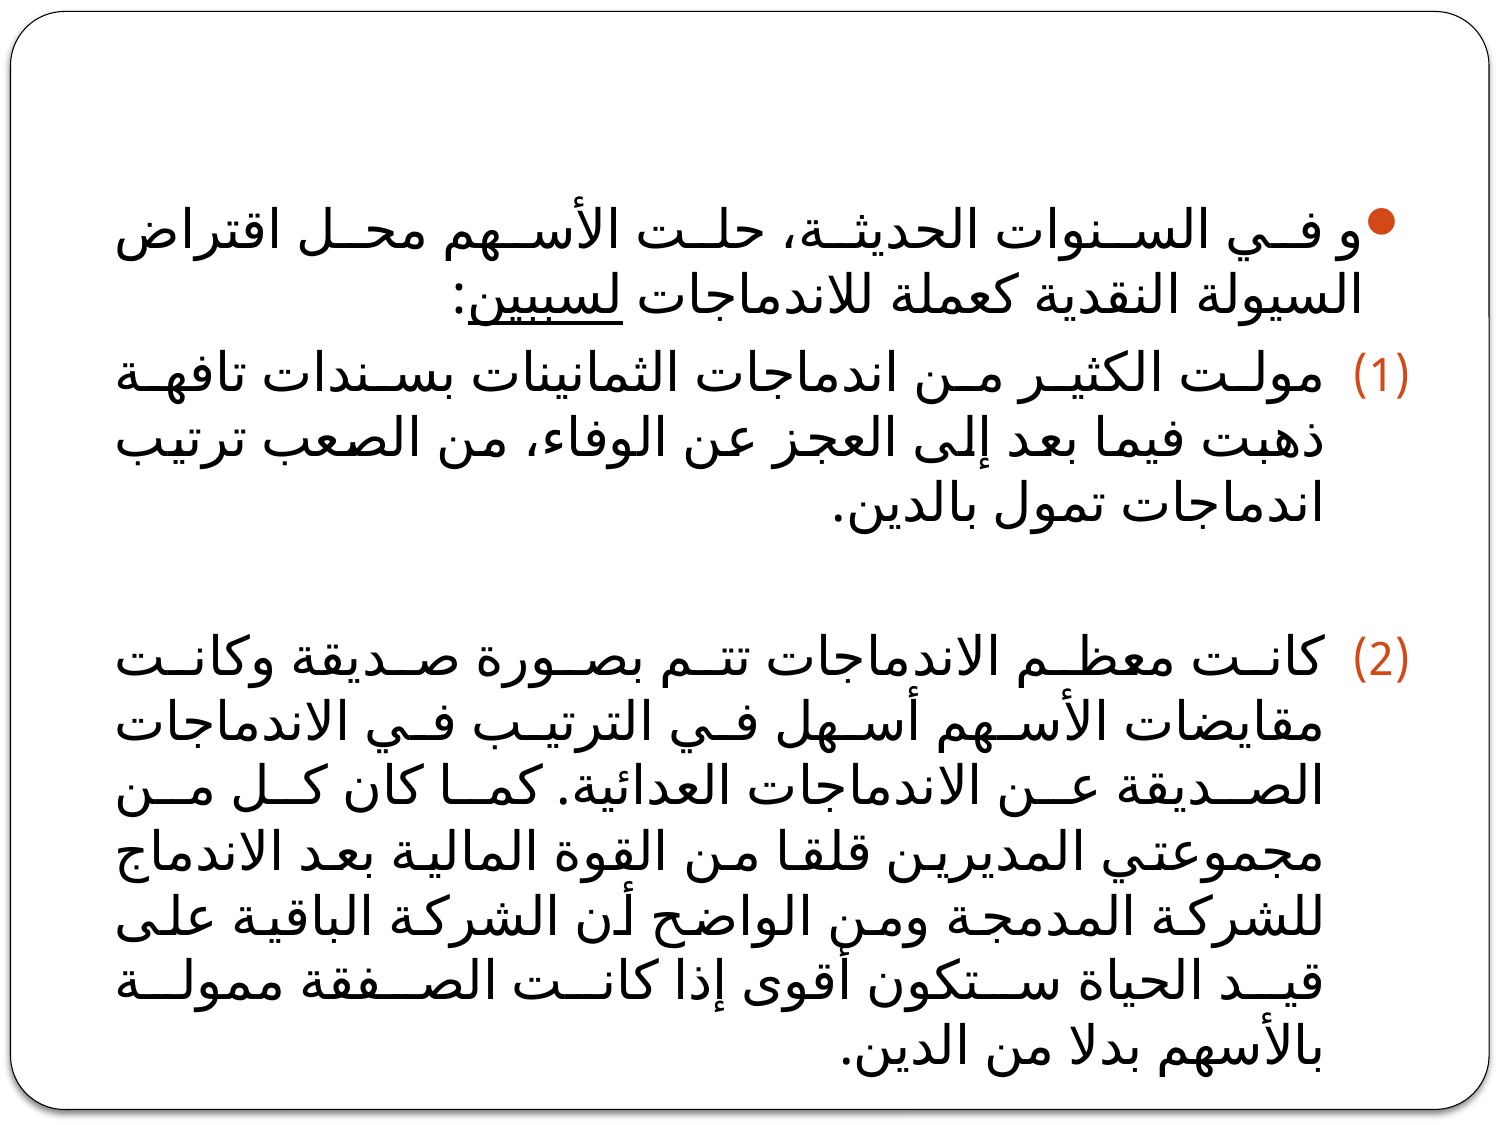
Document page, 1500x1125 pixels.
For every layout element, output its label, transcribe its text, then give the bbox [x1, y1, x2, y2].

list و في السنوات الحديثة، حلت الأسهم محل اقتراض السيولة النقدية كعملة للاندماجات لسببين: مولت الكثير من اندماجات الثمانينات بسندات تافهة ذهبت فيما بعد إلى العجز عن الوفاء، من الصعب ترتيب اندماجات تمول بالدين. كانت معظم الاندماجات تتم بصورة صديقة وكانت مقايضات الأسهم أسهل في الترتيب في الاندماجات الصديقة عن الاندماجات العدائية. كما كان كل من مجموعتي المديرين قلقا من القوة المالية بعد الاندماج للشركة المدمجة ومن الواضح أن الشركة الباقية على قيد الحياة ستكون أقوى إذا كانت الصفقة ممولة بالأسهم بدلا من الدين. [99, 187, 1425, 988]
